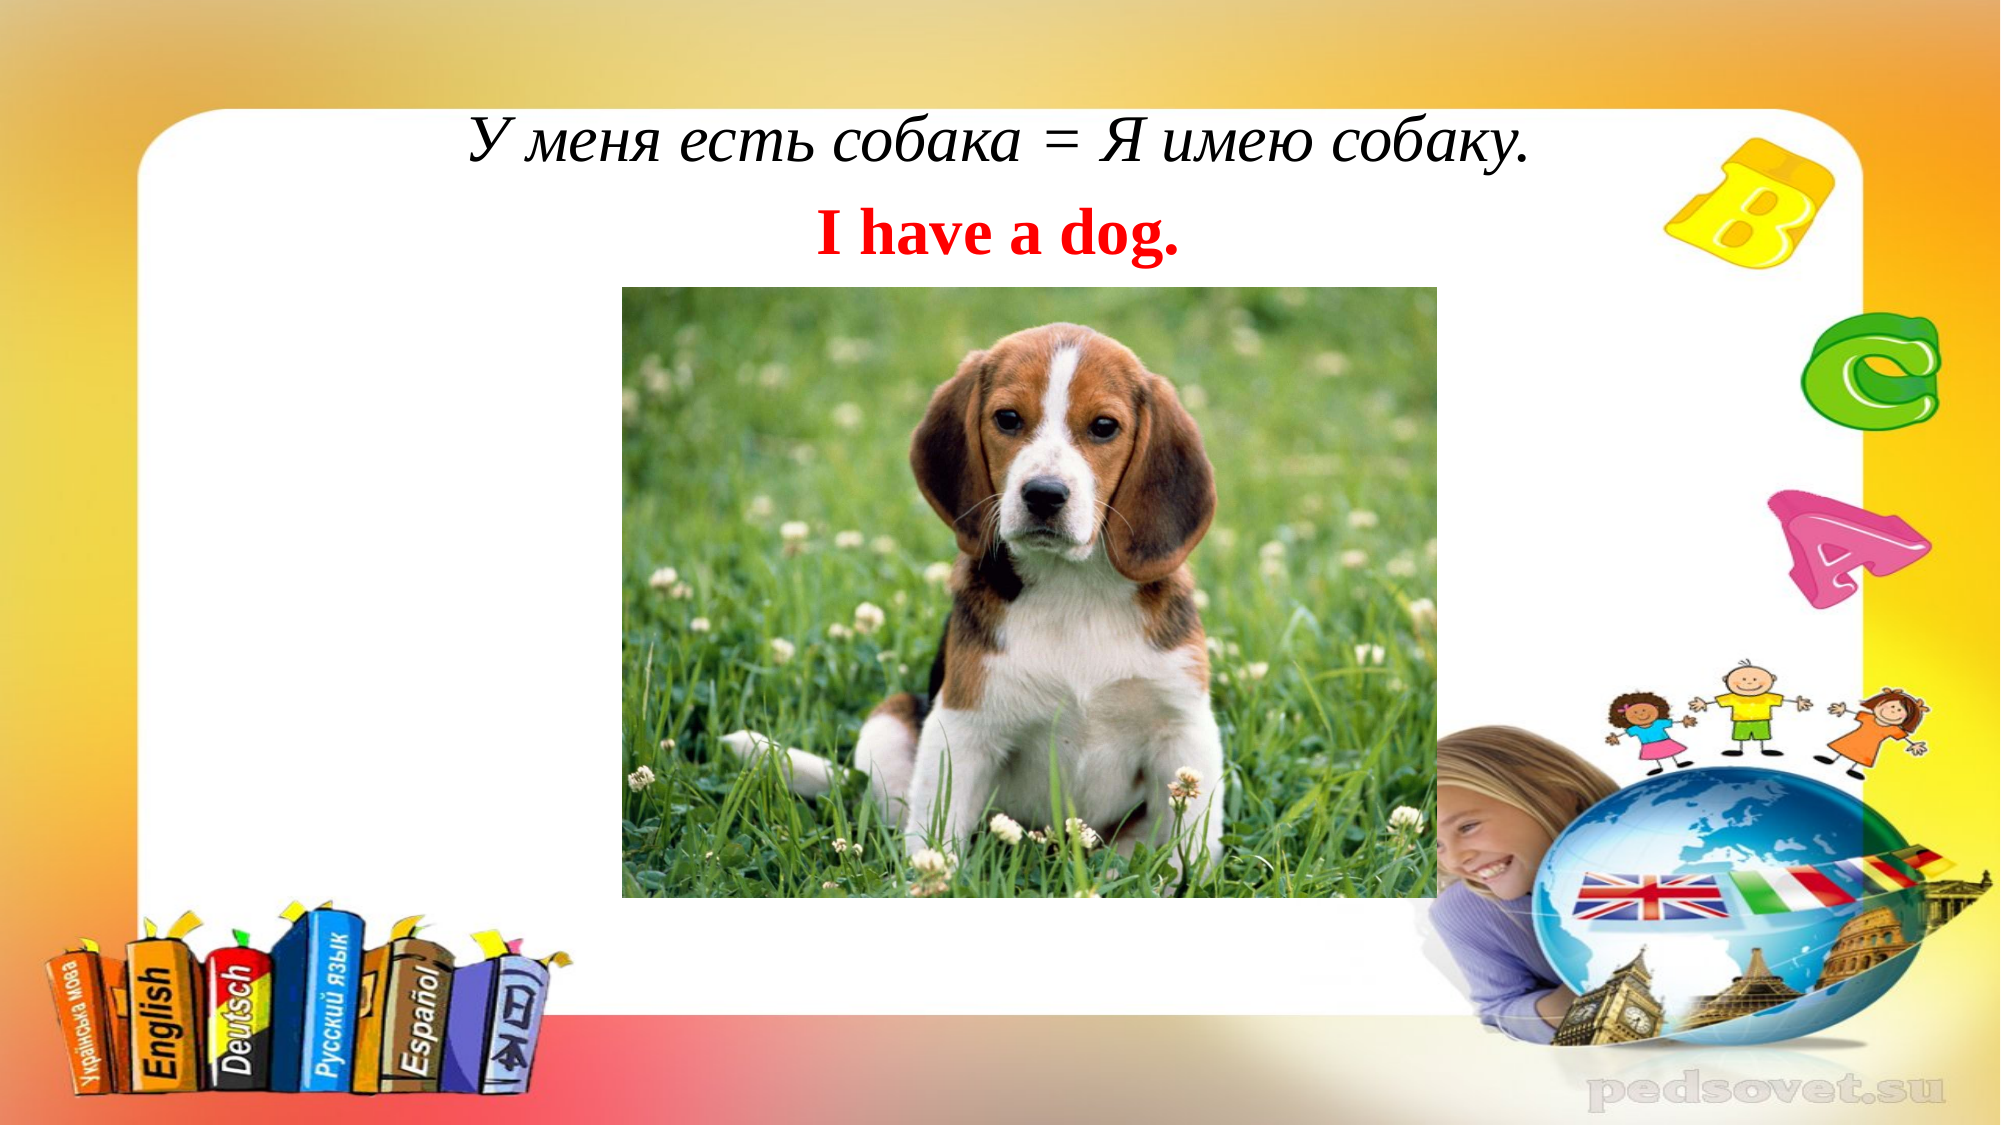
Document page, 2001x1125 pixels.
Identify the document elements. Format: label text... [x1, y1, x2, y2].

list У меня есть собака = Я имею собаку. I have a dog. [136, 96, 1862, 999]
picture [0, 0, 2001, 1125]
